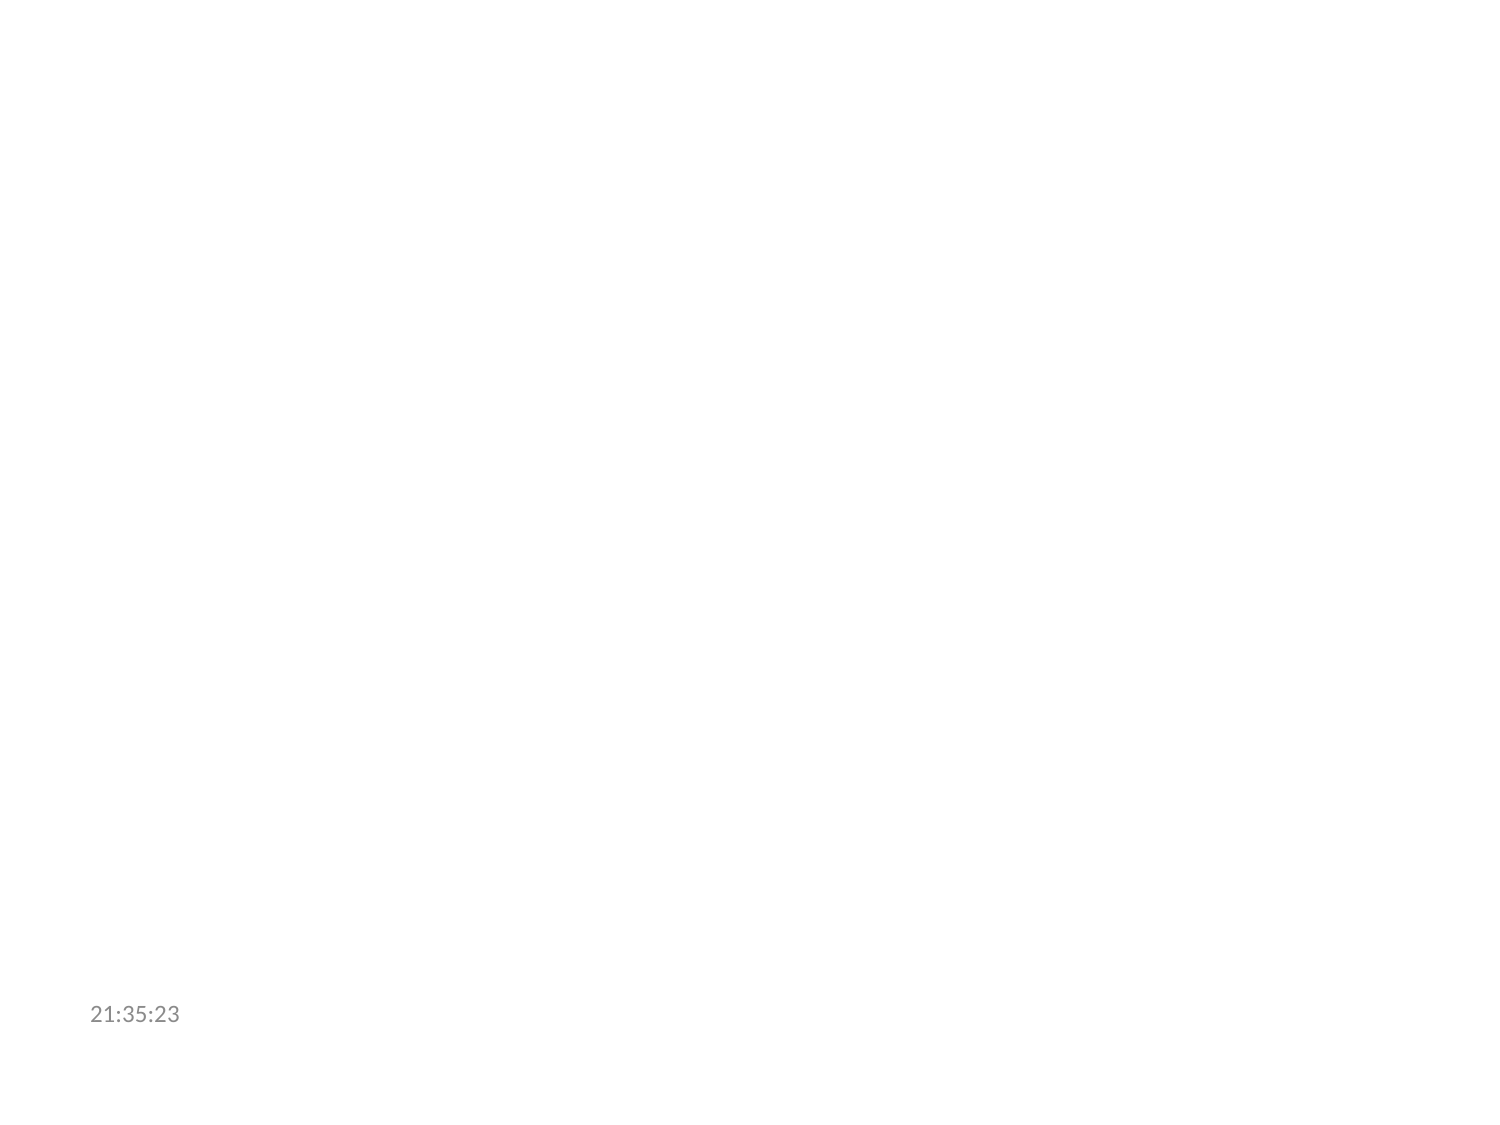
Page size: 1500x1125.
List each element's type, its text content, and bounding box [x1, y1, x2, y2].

text_box 15:35:09 [75, 982, 425, 1043]
